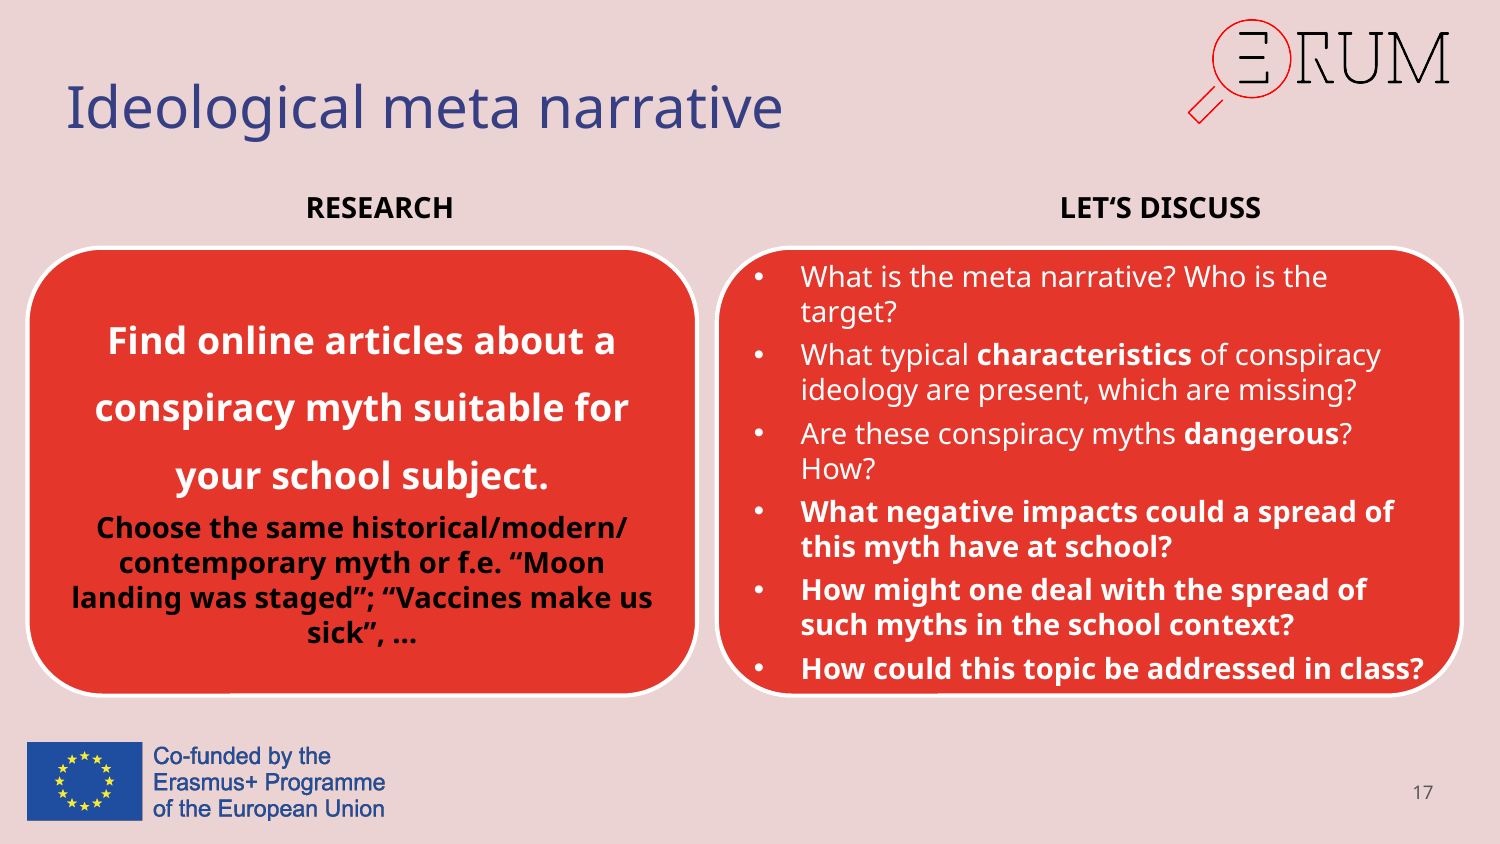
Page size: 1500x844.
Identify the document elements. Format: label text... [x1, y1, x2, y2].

text_box What is the meta narrative? Who is the target? What typical characteristics of conspiracy ideology are present, which are missing? Are these conspiracy myths dangerous? How? What negative impacts could a spread of this myth have at school? How might one deal with the spread of such myths in the school context? How could this topic be addressed in class? [716, 247, 1462, 696]
picture [1136, 0, 1500, 137]
title Ideological meta narrative [51, 55, 1168, 150]
slide_number 17 [1358, 761, 1449, 826]
list RESEARCH [271, 169, 524, 247]
text_box LET‘S DISCUSS [1025, 169, 1278, 248]
picture [27, 742, 385, 821]
text_box Find online articles about a conspiracy myth suitable for your school subject. Choose the same historical/modern/ contemporary myth or f.e. “Moon landing was staged”; “Vaccines make us sick”, … [27, 247, 698, 696]
